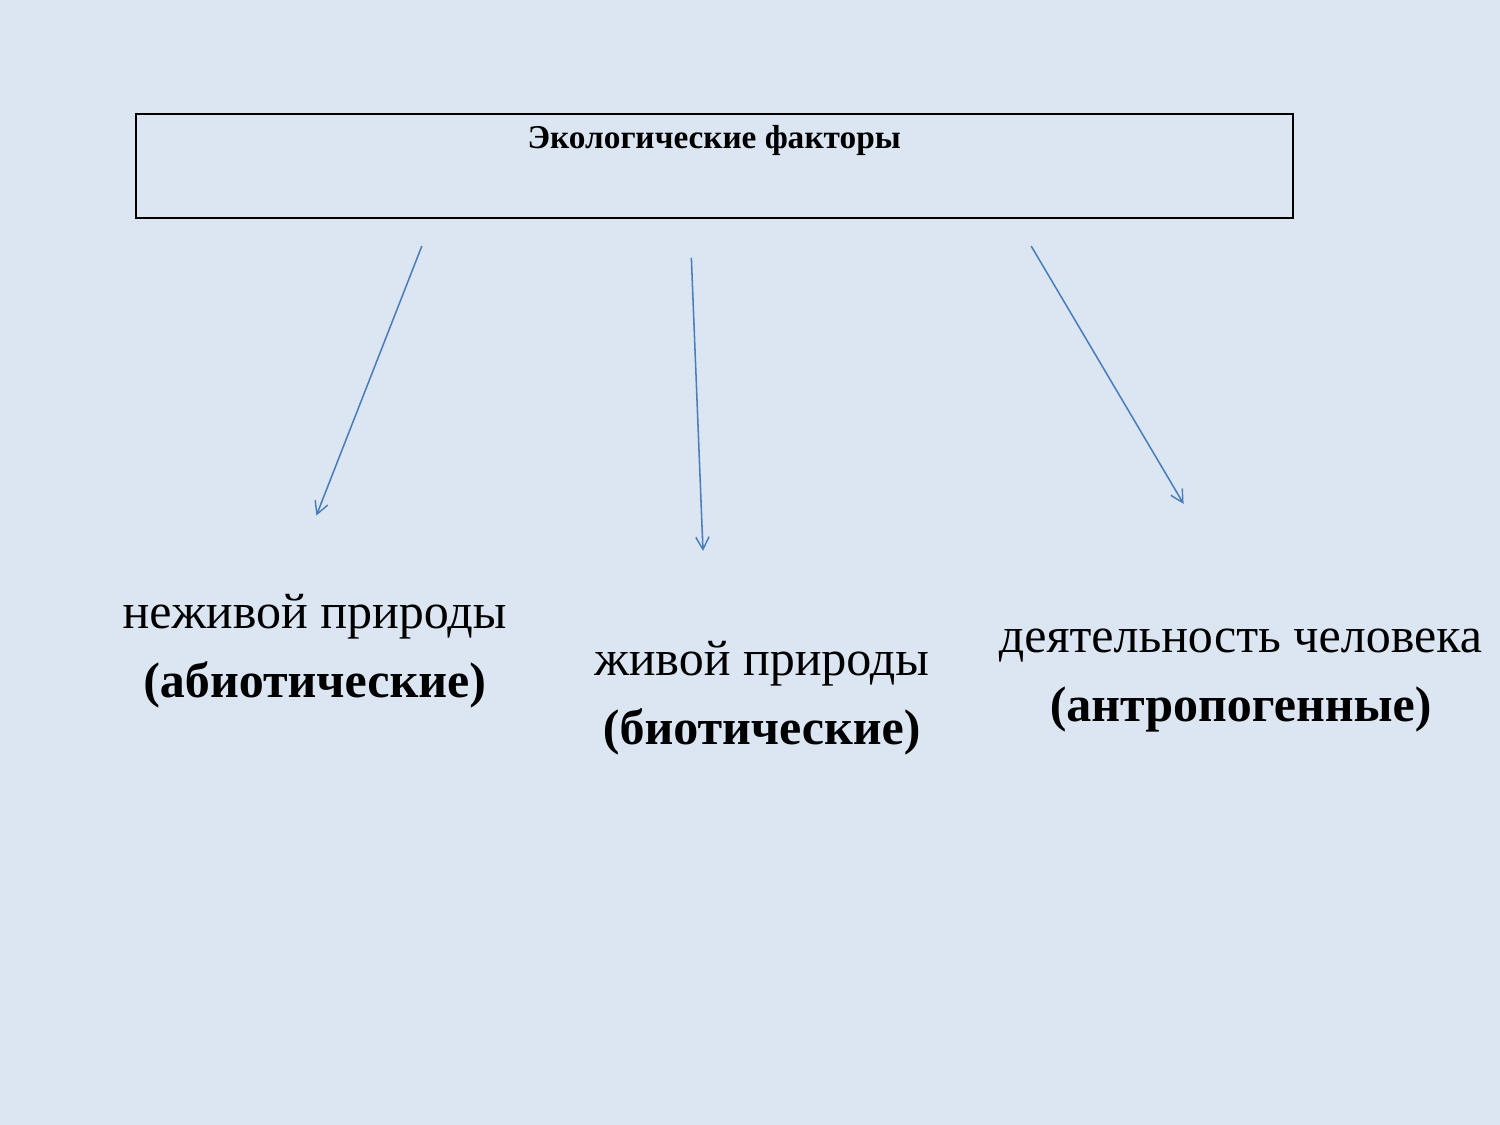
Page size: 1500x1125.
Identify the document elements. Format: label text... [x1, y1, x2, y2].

text_box неживой природы (абиотические) [107, 562, 522, 716]
text_box деятельность человека (антропогенные) [984, 585, 1498, 784]
table_header Экологические факторы [137, 115, 1292, 217]
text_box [550, 398, 844, 411]
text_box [234, 327, 505, 434]
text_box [978, 298, 1237, 452]
text_box живой природы (биотические) [527, 609, 984, 762]
